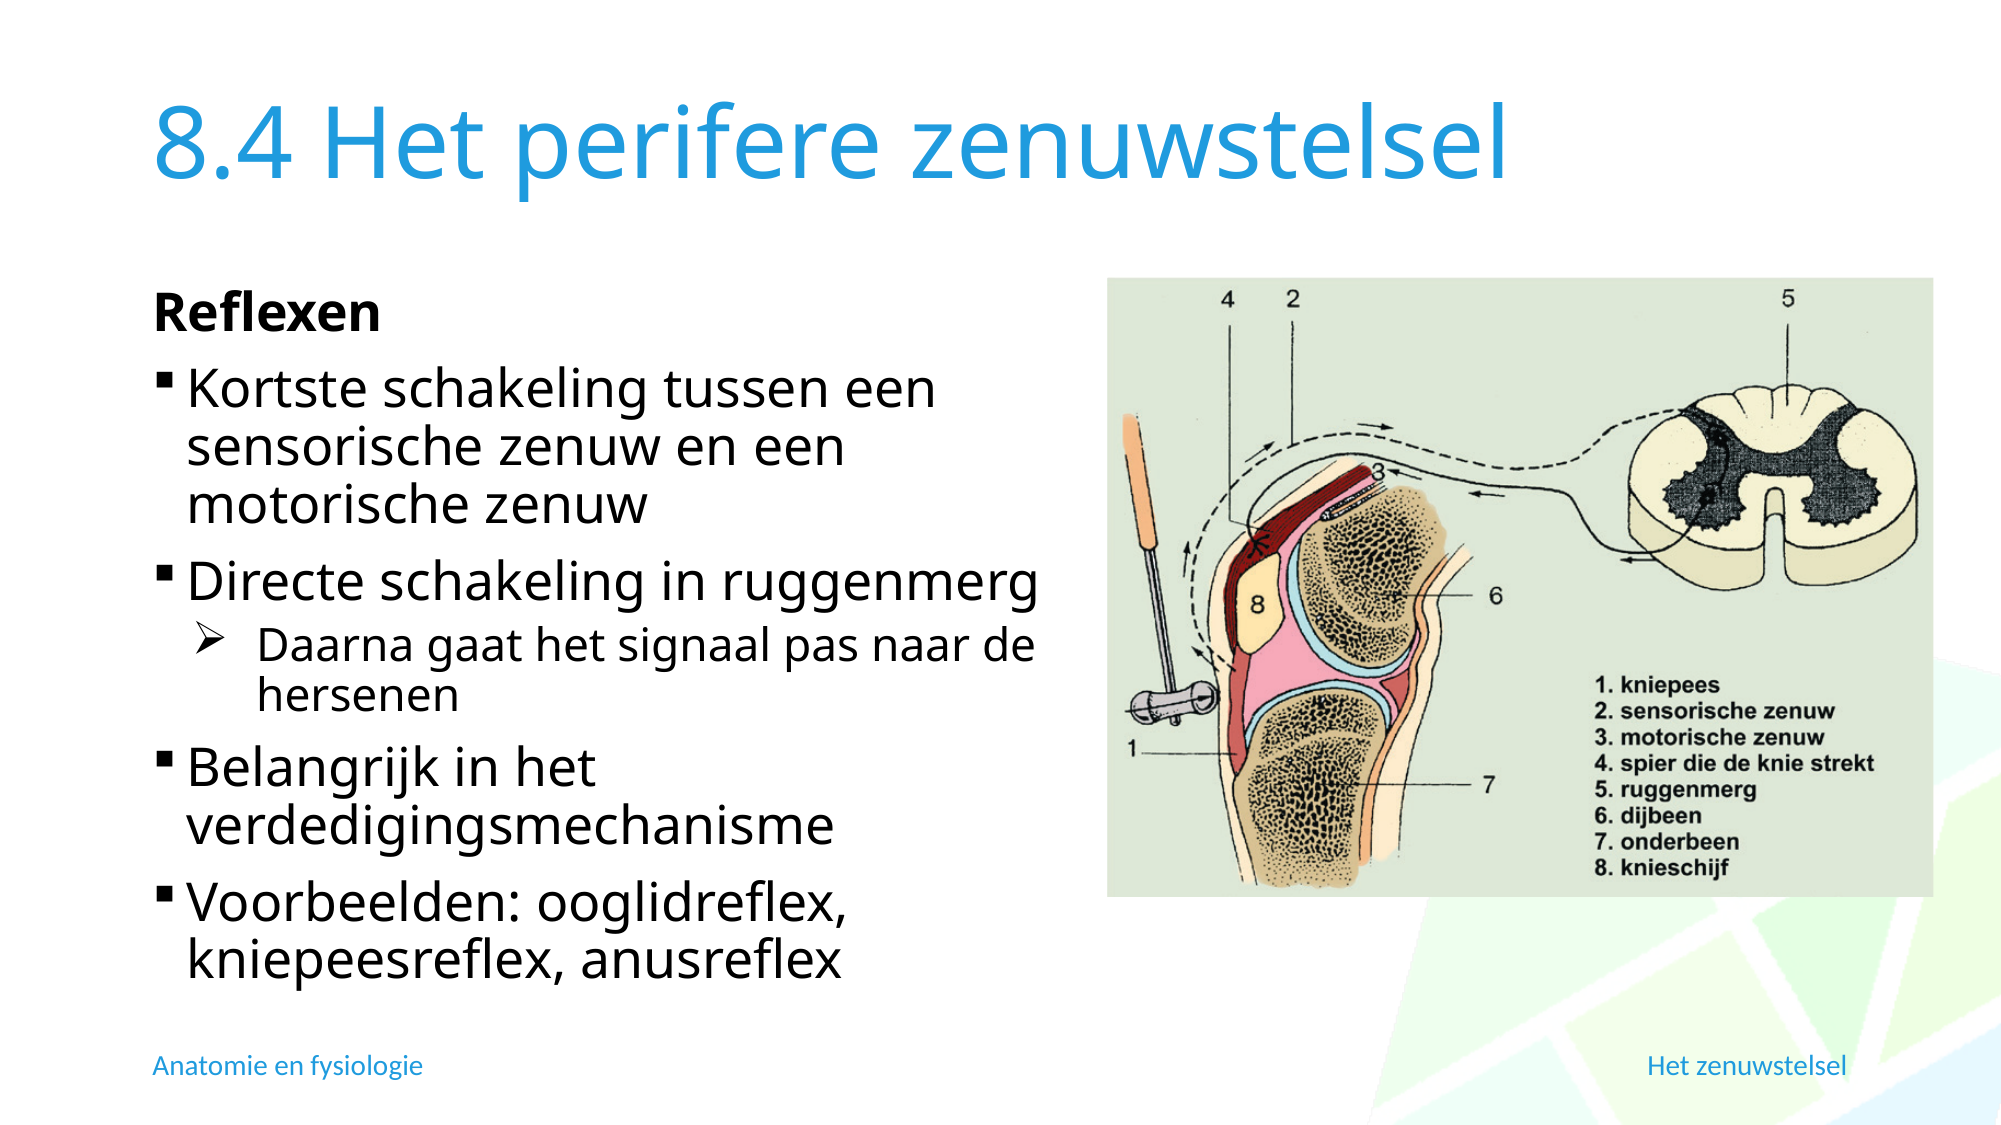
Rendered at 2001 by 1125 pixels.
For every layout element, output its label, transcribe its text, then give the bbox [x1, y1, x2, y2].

picture [1107, 277, 1934, 897]
list Anatomie en fysiologie [137, 1042, 588, 1103]
list Het zenuwstelsel [1412, 1042, 1863, 1103]
list Reflexen Kortste schakeling tussen een sensorische zenuw en een motorische zenuw Directe schakeling in ruggenmerg Daarna gaat het signaal pas naar de hersenen Belangrijk in het verdedigingsmechanisme Voorbeelden: ooglidreflex, kniepeesreflex, anusreflex [137, 277, 1108, 999]
title 8.4 Het perifere zenuwstelsel [137, 59, 1863, 233]
